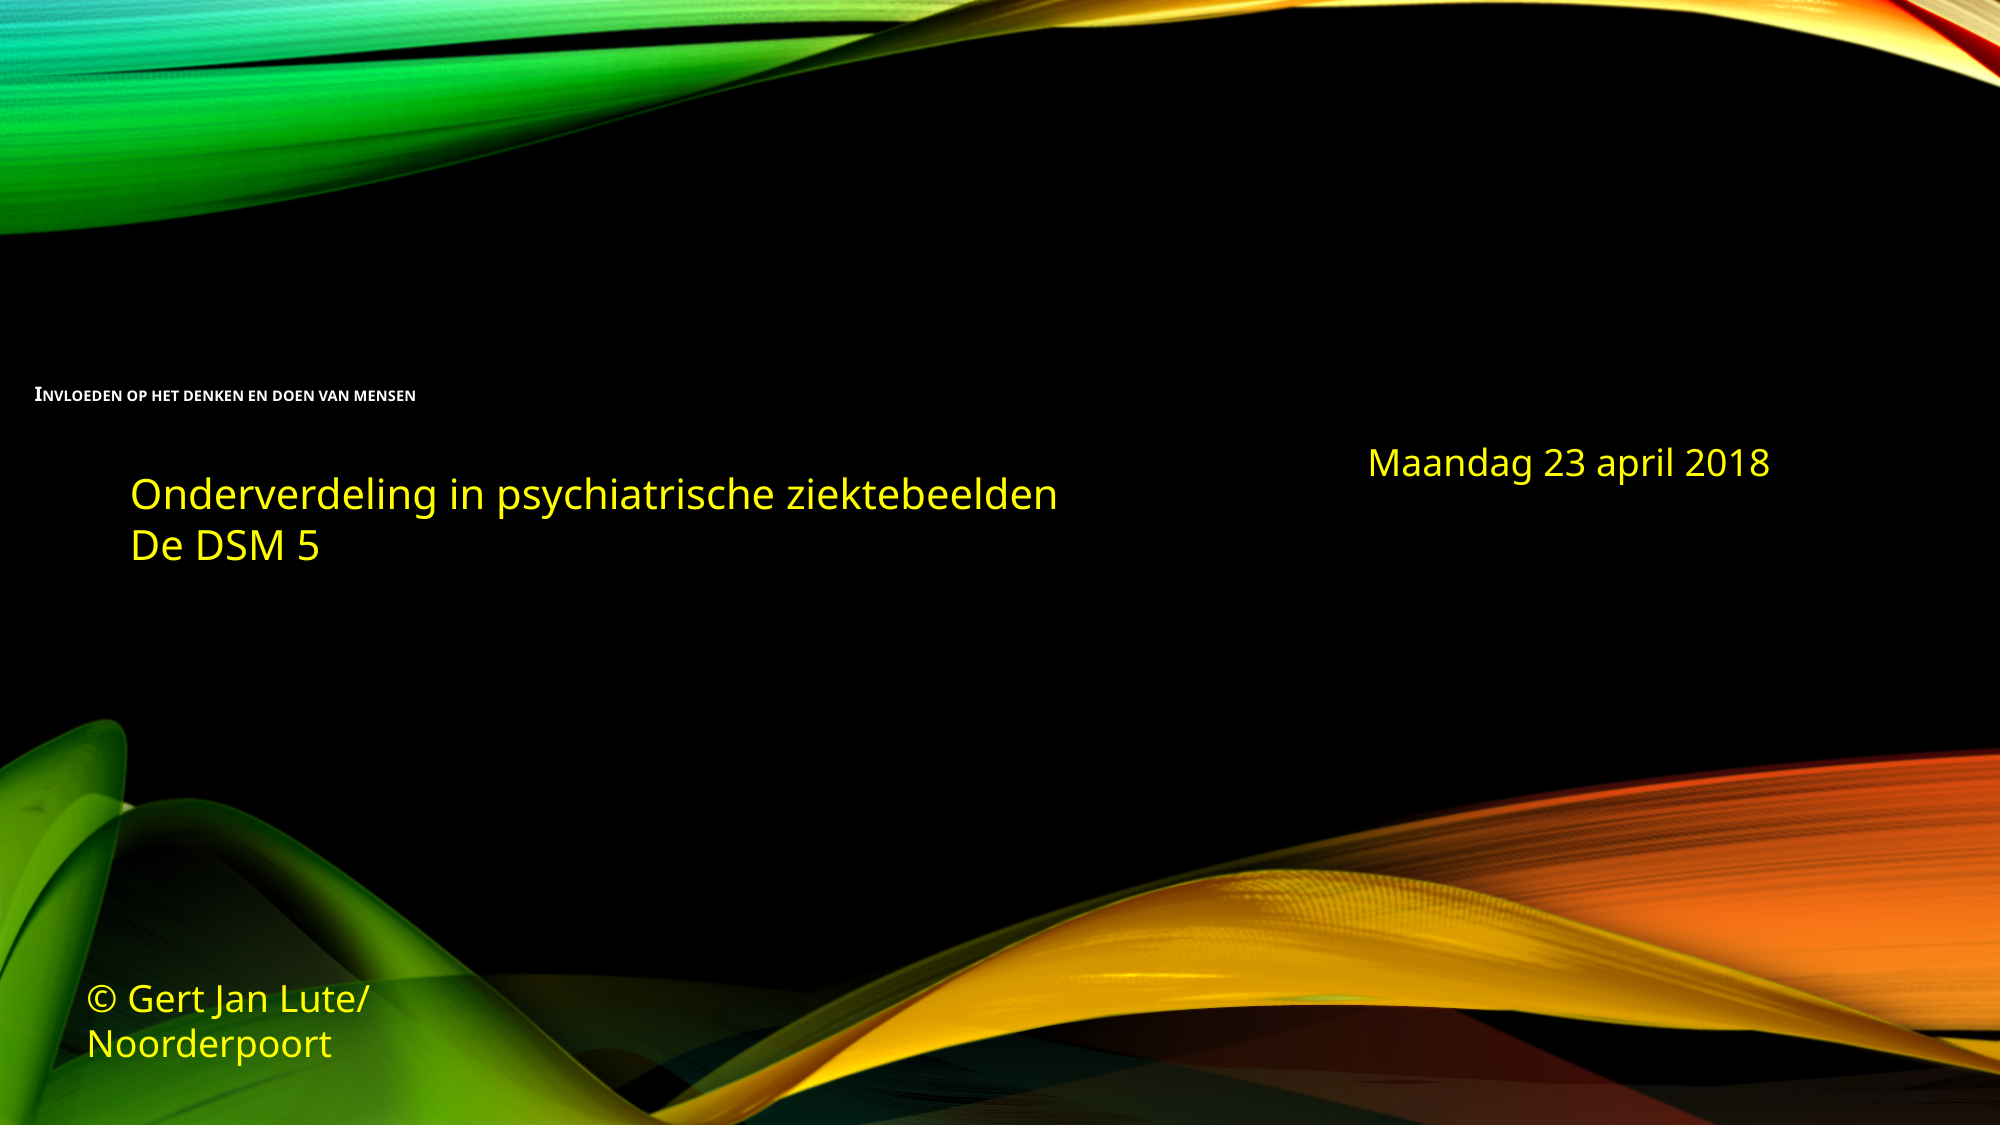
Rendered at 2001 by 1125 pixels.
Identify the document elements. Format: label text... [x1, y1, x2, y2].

picture [0, 717, 2000, 1125]
picture [0, 0, 2000, 237]
text_box © Gert Jan Lute/ Noorderpoort [71, 967, 635, 1073]
text_box Maandag 23 april 2018 [1352, 431, 1931, 536]
title Invloeden op het denken en doen van mensen [19, 173, 1844, 413]
text_box Onderverdeling in psychiatrische ziektebeelden De DSM 5 [115, 460, 1431, 576]
